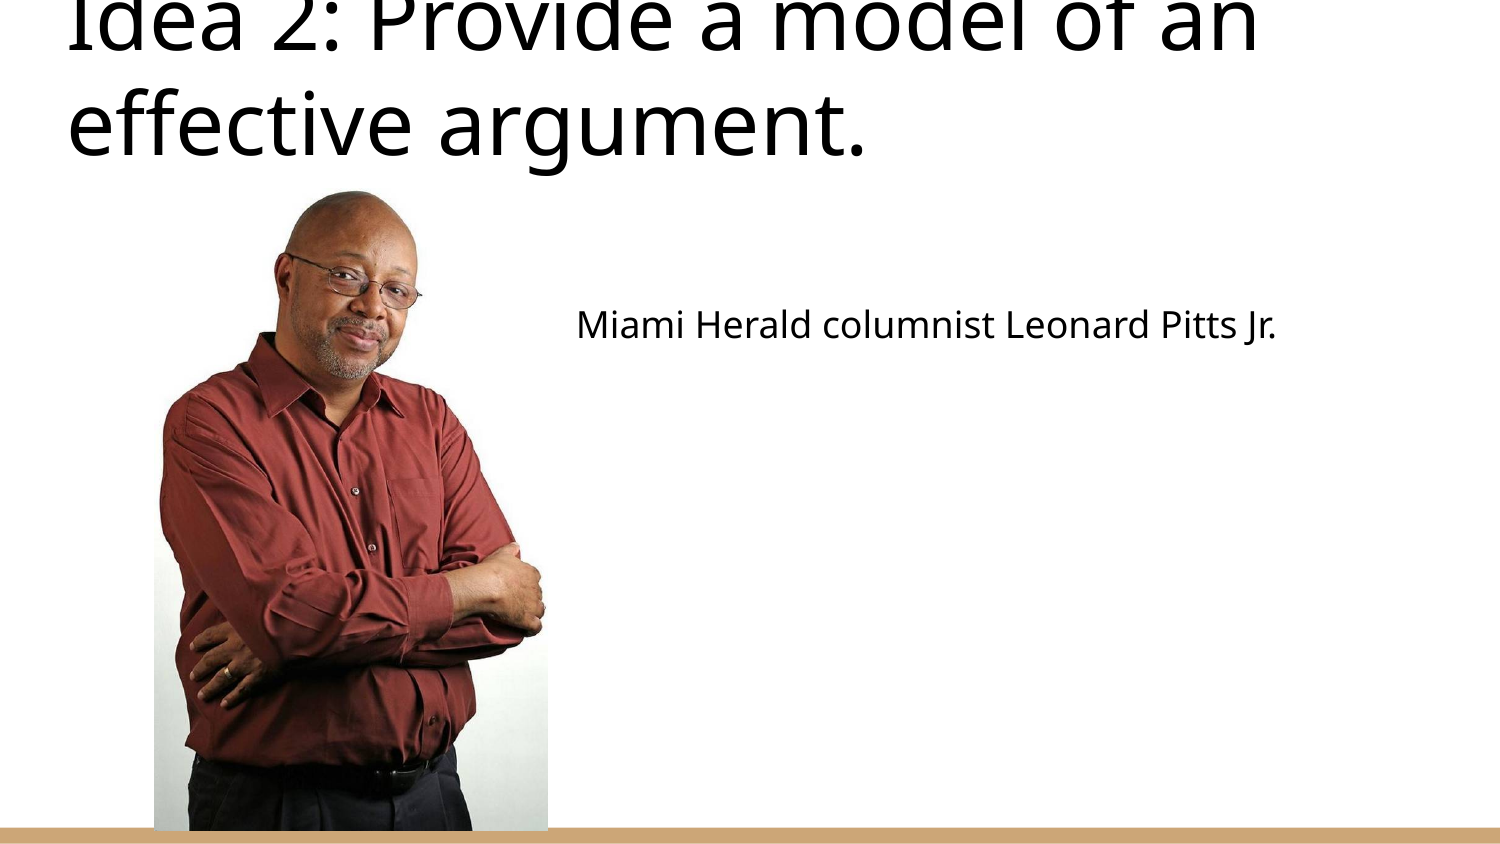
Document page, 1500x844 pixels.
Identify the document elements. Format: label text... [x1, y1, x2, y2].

list Miami Herald columnist Leonard Pitts Jr. [560, 200, 1449, 752]
picture [153, 187, 548, 832]
title Idea 2: Provide a model of an effective argument. [51, 51, 1449, 189]
